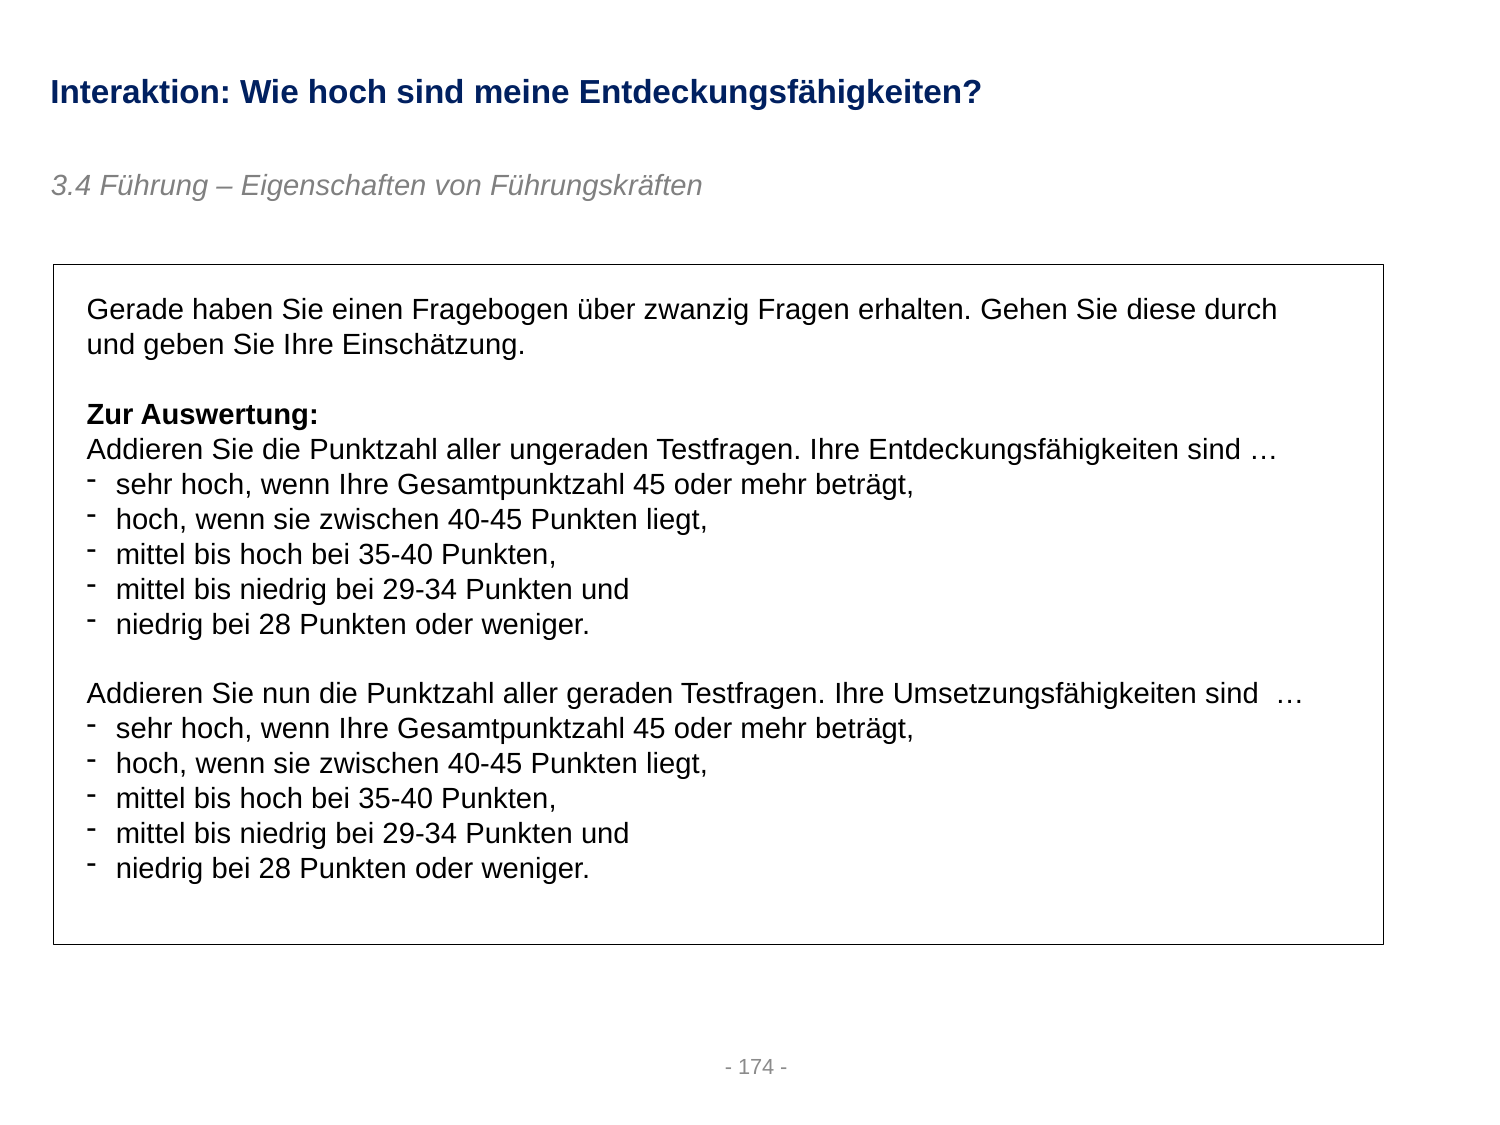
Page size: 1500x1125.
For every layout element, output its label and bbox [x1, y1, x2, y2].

text_box [35, 63, 1433, 118]
text_box [599, 1045, 913, 1093]
text_box [53, 264, 1384, 945]
text_box [36, 159, 720, 209]
